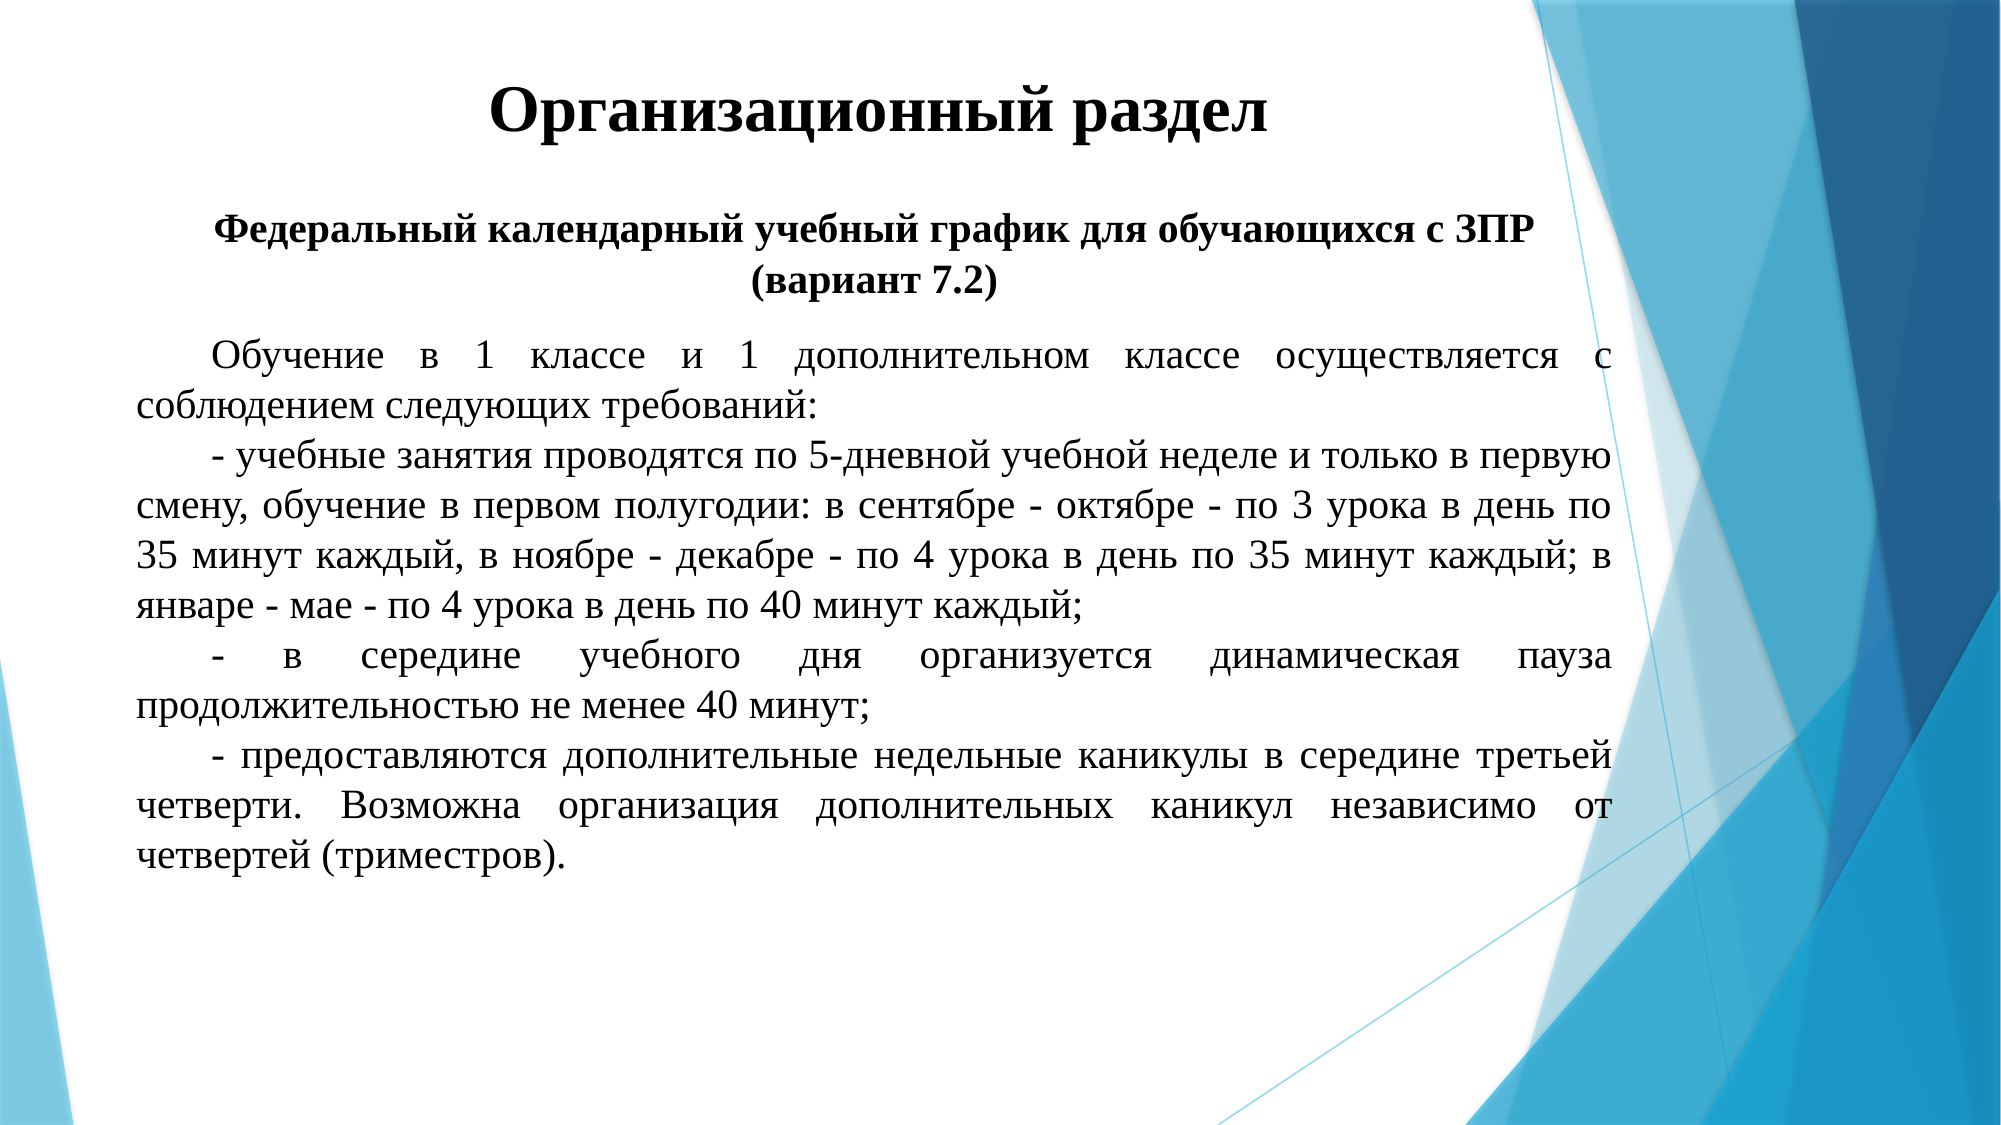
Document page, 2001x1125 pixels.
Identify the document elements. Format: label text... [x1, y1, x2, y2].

list Федеральный календарный учебный график для обучающихся с ЗПР (вариант 7.2) Обучение в 1 классе и 1 дополнительном классе осуществляется с соблюдением следующих требований: - учебные занятия проводятся по 5-дневной учебной неделе и только в первую смену, обучение в первом полугодии: в сентябре - октябре - по 3 урока в день по 35 минут каждый, в ноябре - декабре - по 4 урока в день по 35 минут каждый; в январе - мае - по 4 урока в день по 40 минут каждый; - в середине учебного дня организуется динамическая пауза продолжительностью не менее 40 минут; - предоставляются дополнительные недельные каникулы в середине третьей четверти. Возможна организация дополнительных каникул независимо от четвертей (триместров). [120, 193, 1628, 1083]
title Организационный раздел [173, 57, 1585, 193]
